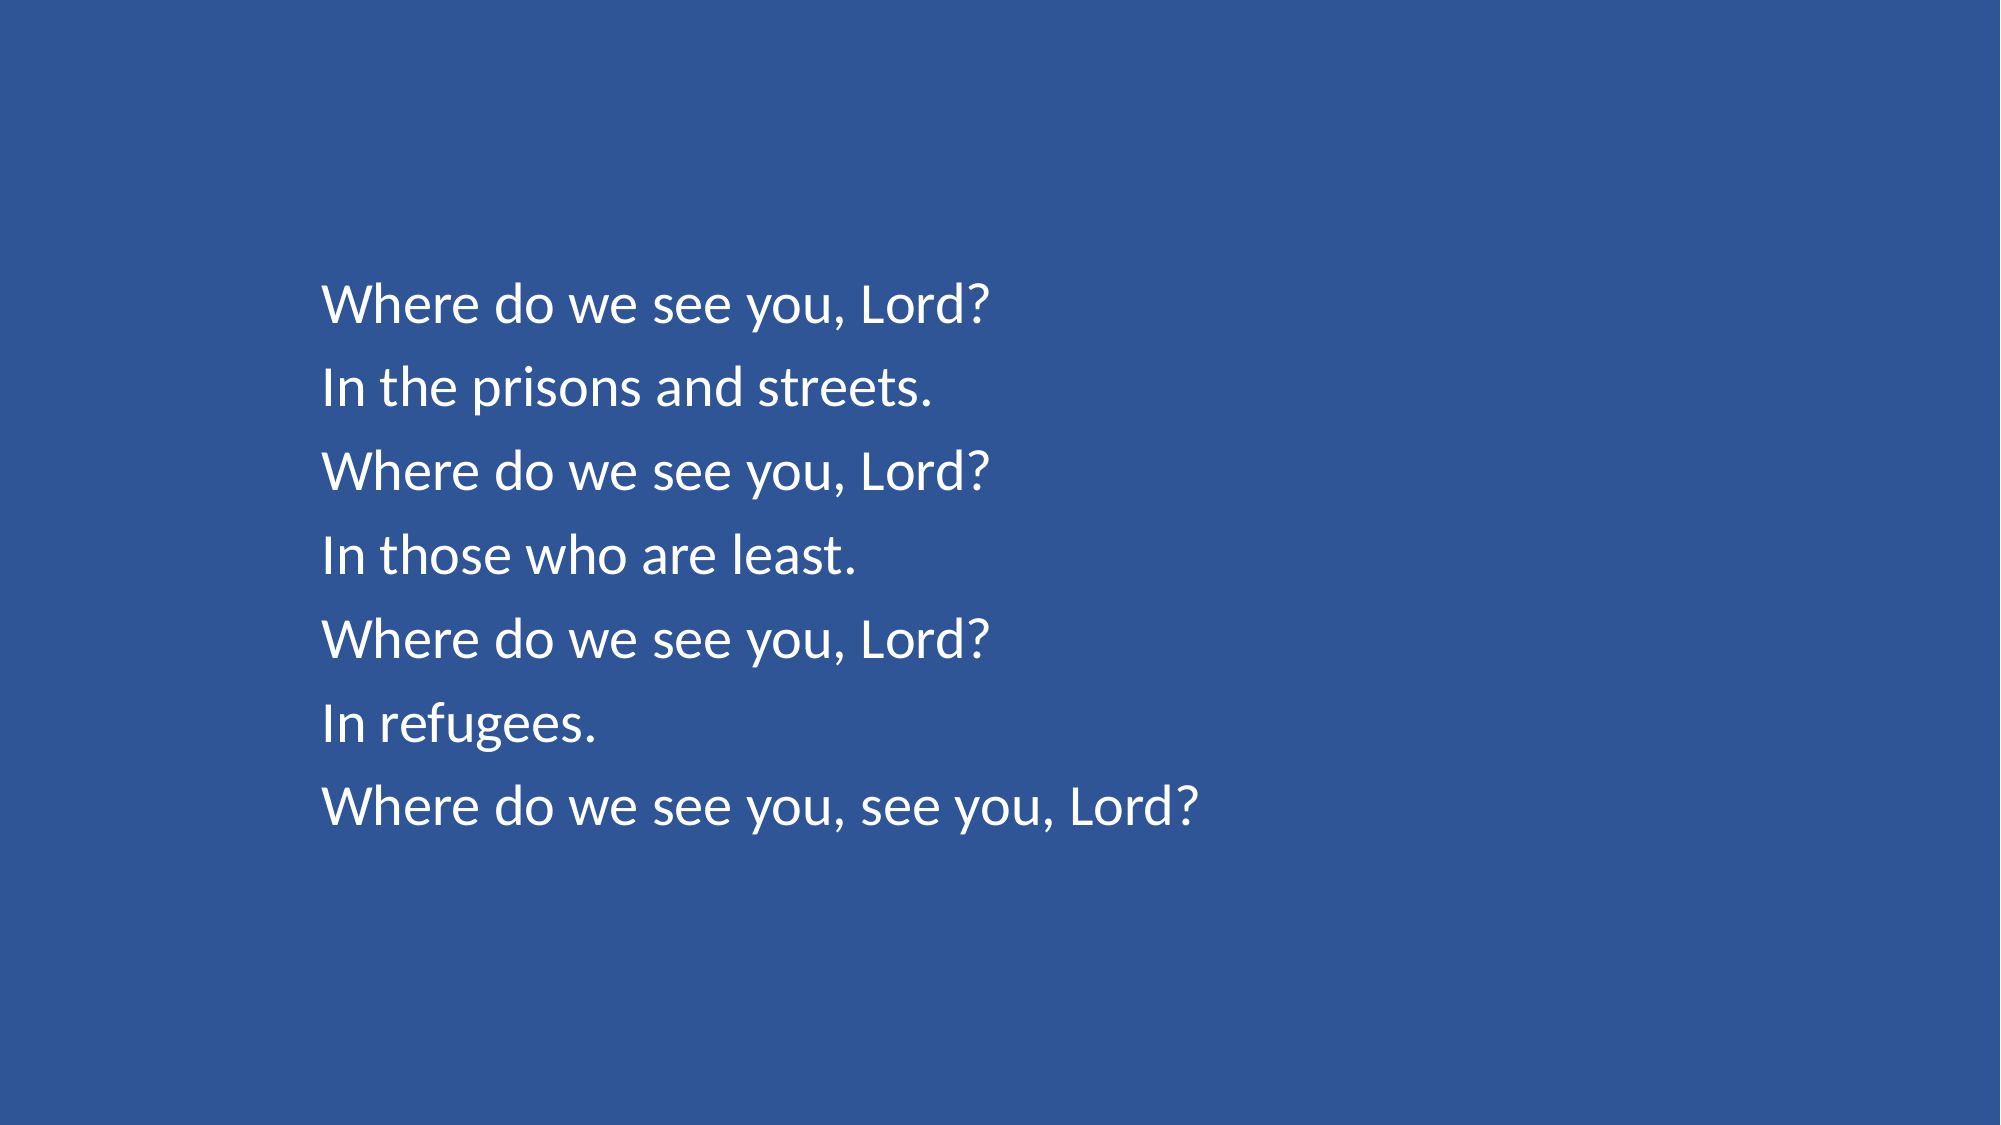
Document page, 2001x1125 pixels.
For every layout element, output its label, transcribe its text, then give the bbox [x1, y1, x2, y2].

list Where do we see you, Lord? In the prisons and streets. Where do we see you, Lord? In those who are least. Where do we see you, Lord? In refugees. Where do we see you, see you, Lord? [306, 265, 1694, 860]
